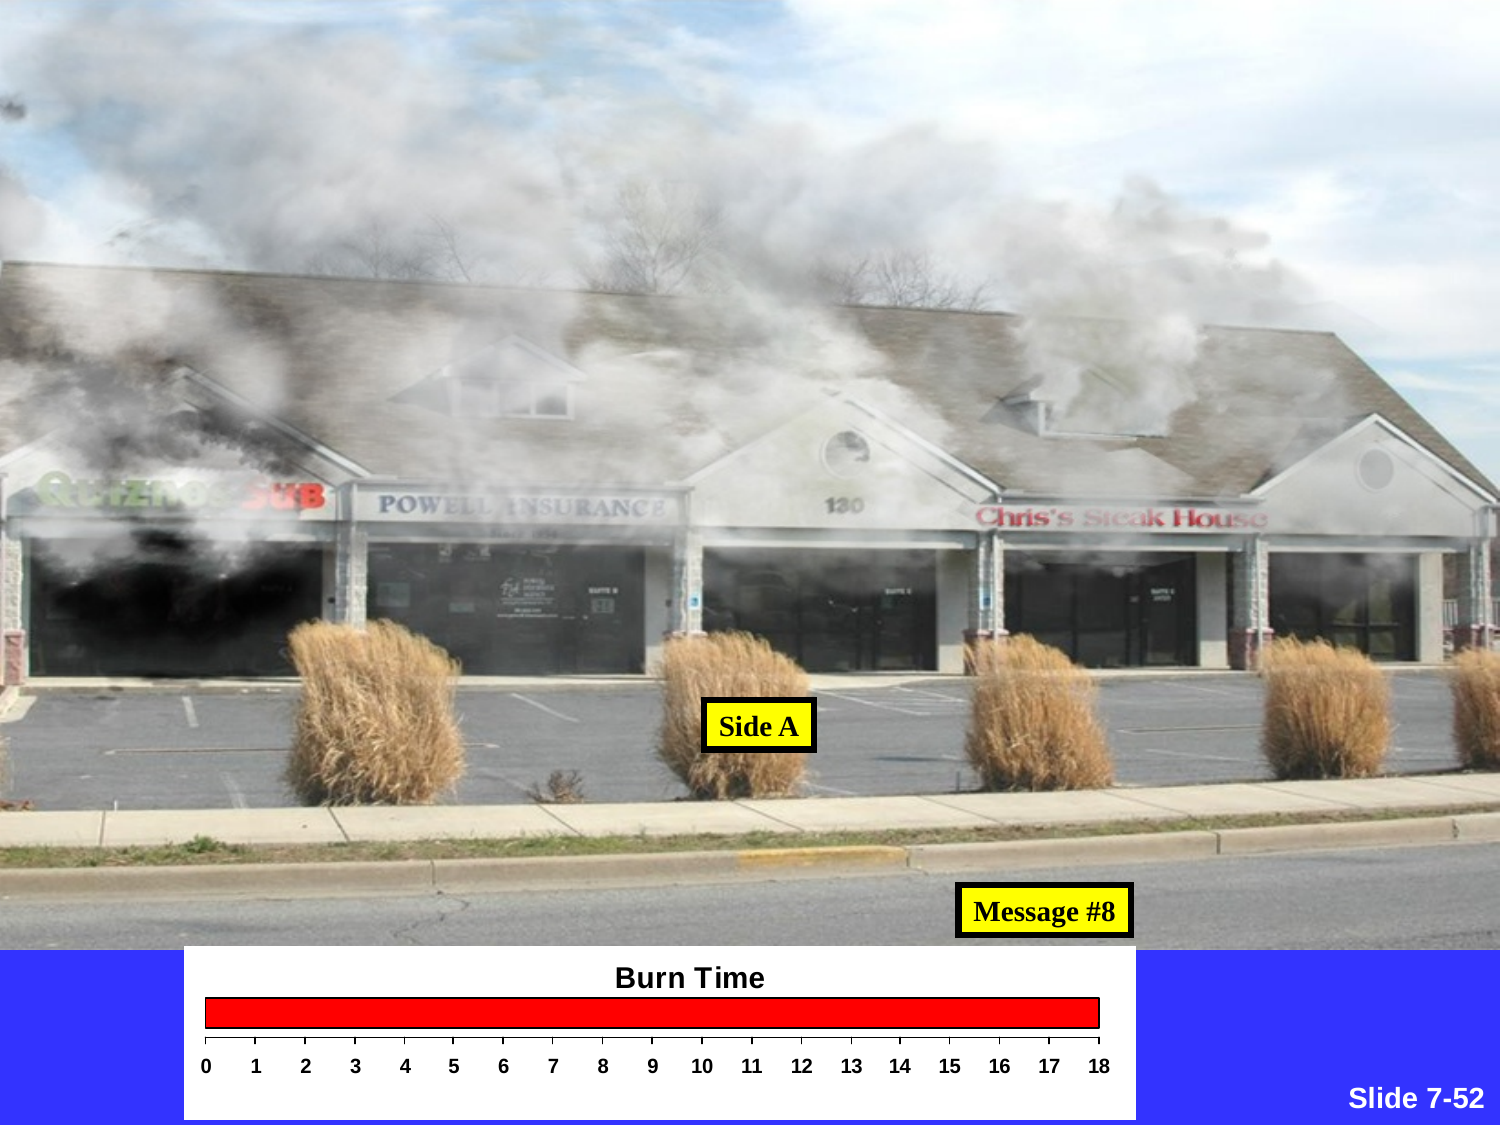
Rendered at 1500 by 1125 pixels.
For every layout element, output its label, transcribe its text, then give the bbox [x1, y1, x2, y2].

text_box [183, 945, 1137, 1120]
picture [0, 0, 1500, 951]
slide_number Slide 7-337 [1149, 1071, 1500, 1125]
